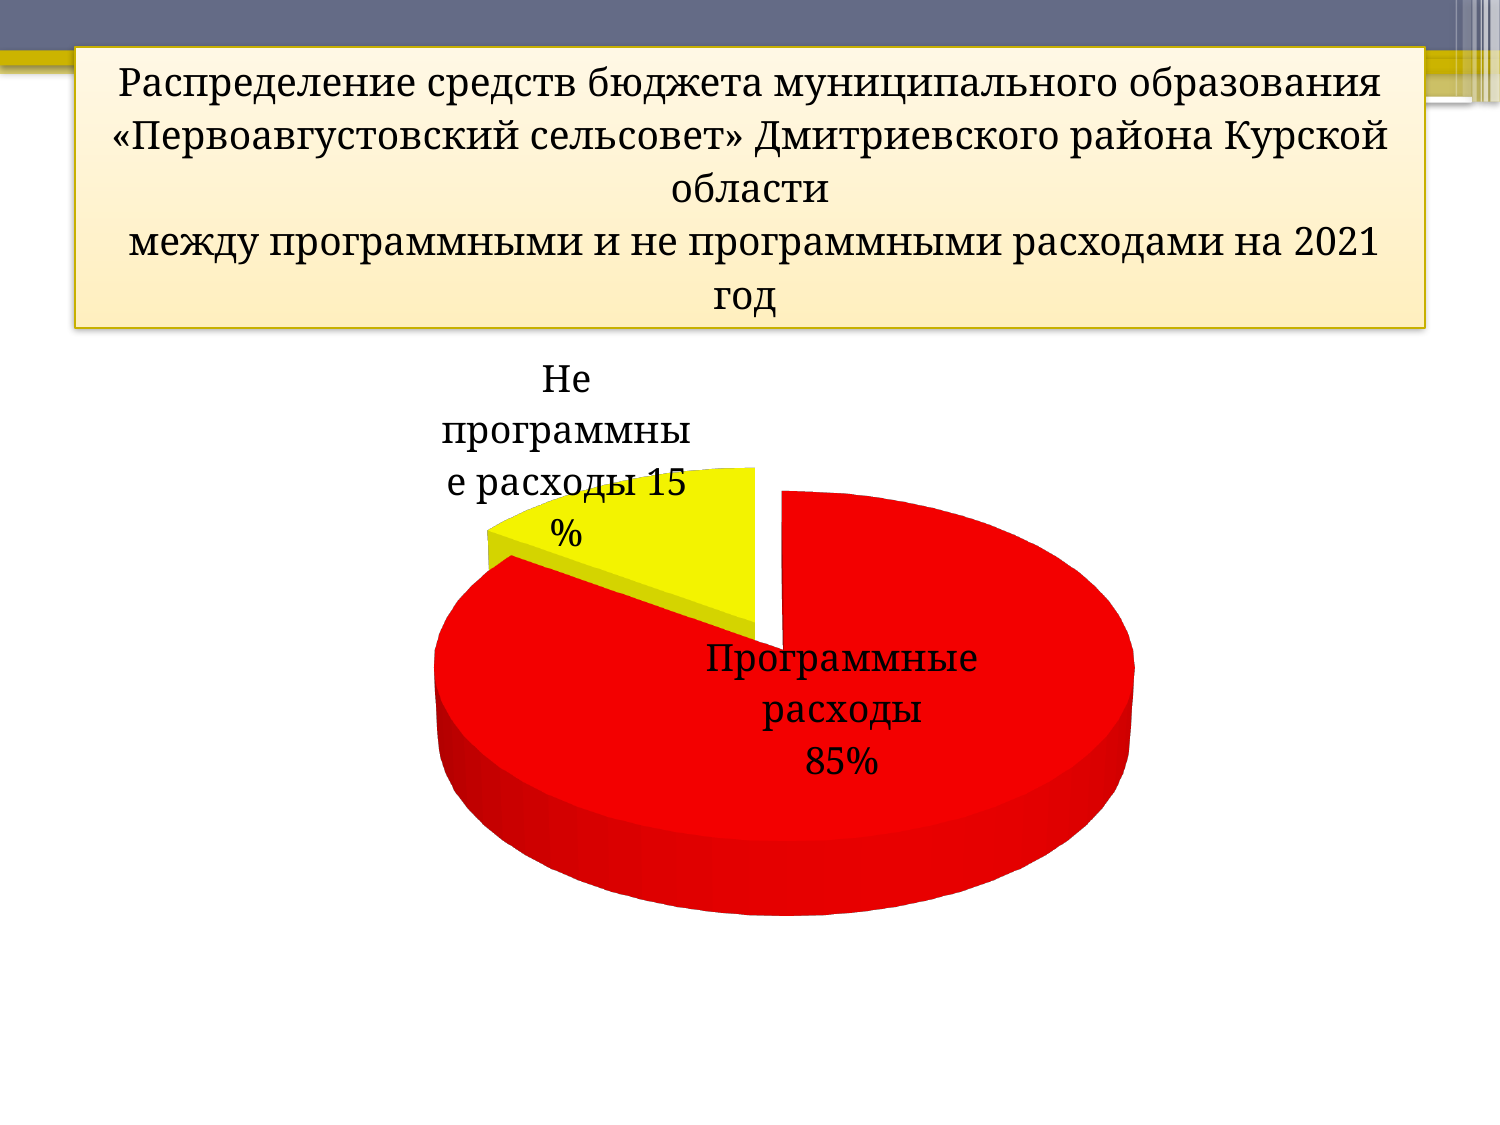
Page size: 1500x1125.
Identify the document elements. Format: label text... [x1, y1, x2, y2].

title Распределение средств бюджета муниципального образования «Первоавгустовский сельсовет» Дмитриевского района Курской области между программными и не программными расходами на 2021 год [74, 46, 1426, 329]
chart [70, 351, 1421, 1072]
